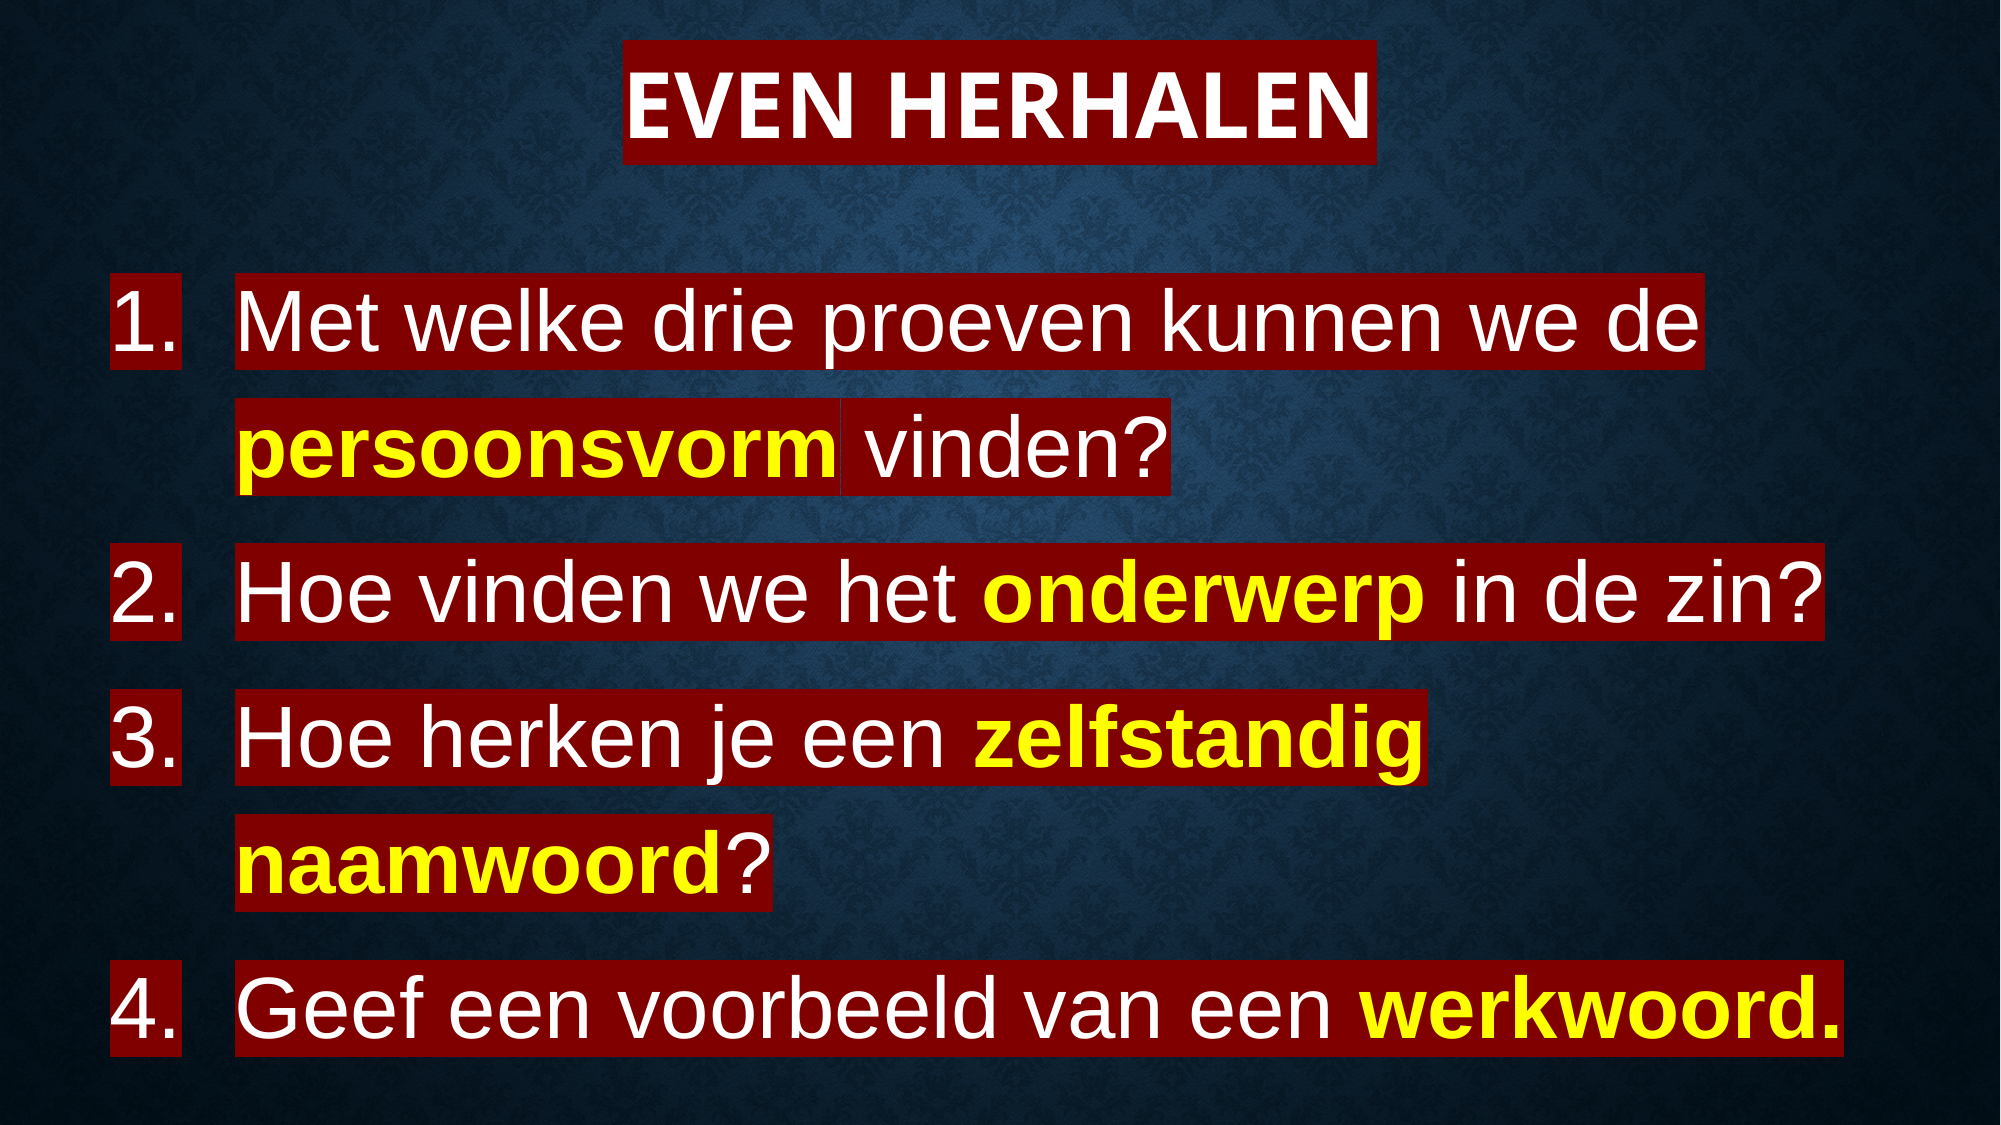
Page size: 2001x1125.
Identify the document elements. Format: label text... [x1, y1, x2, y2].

list Met welke drie proeven kunnen we de persoonsvorm vinden? Hoe vinden we het onderwerp in de zin? Hoe herken je een zelfstandig naamwoord? Geef een voorbeeld van een werkwoord. [94, 235, 1881, 1072]
title Even herhalen [150, 0, 1850, 218]
